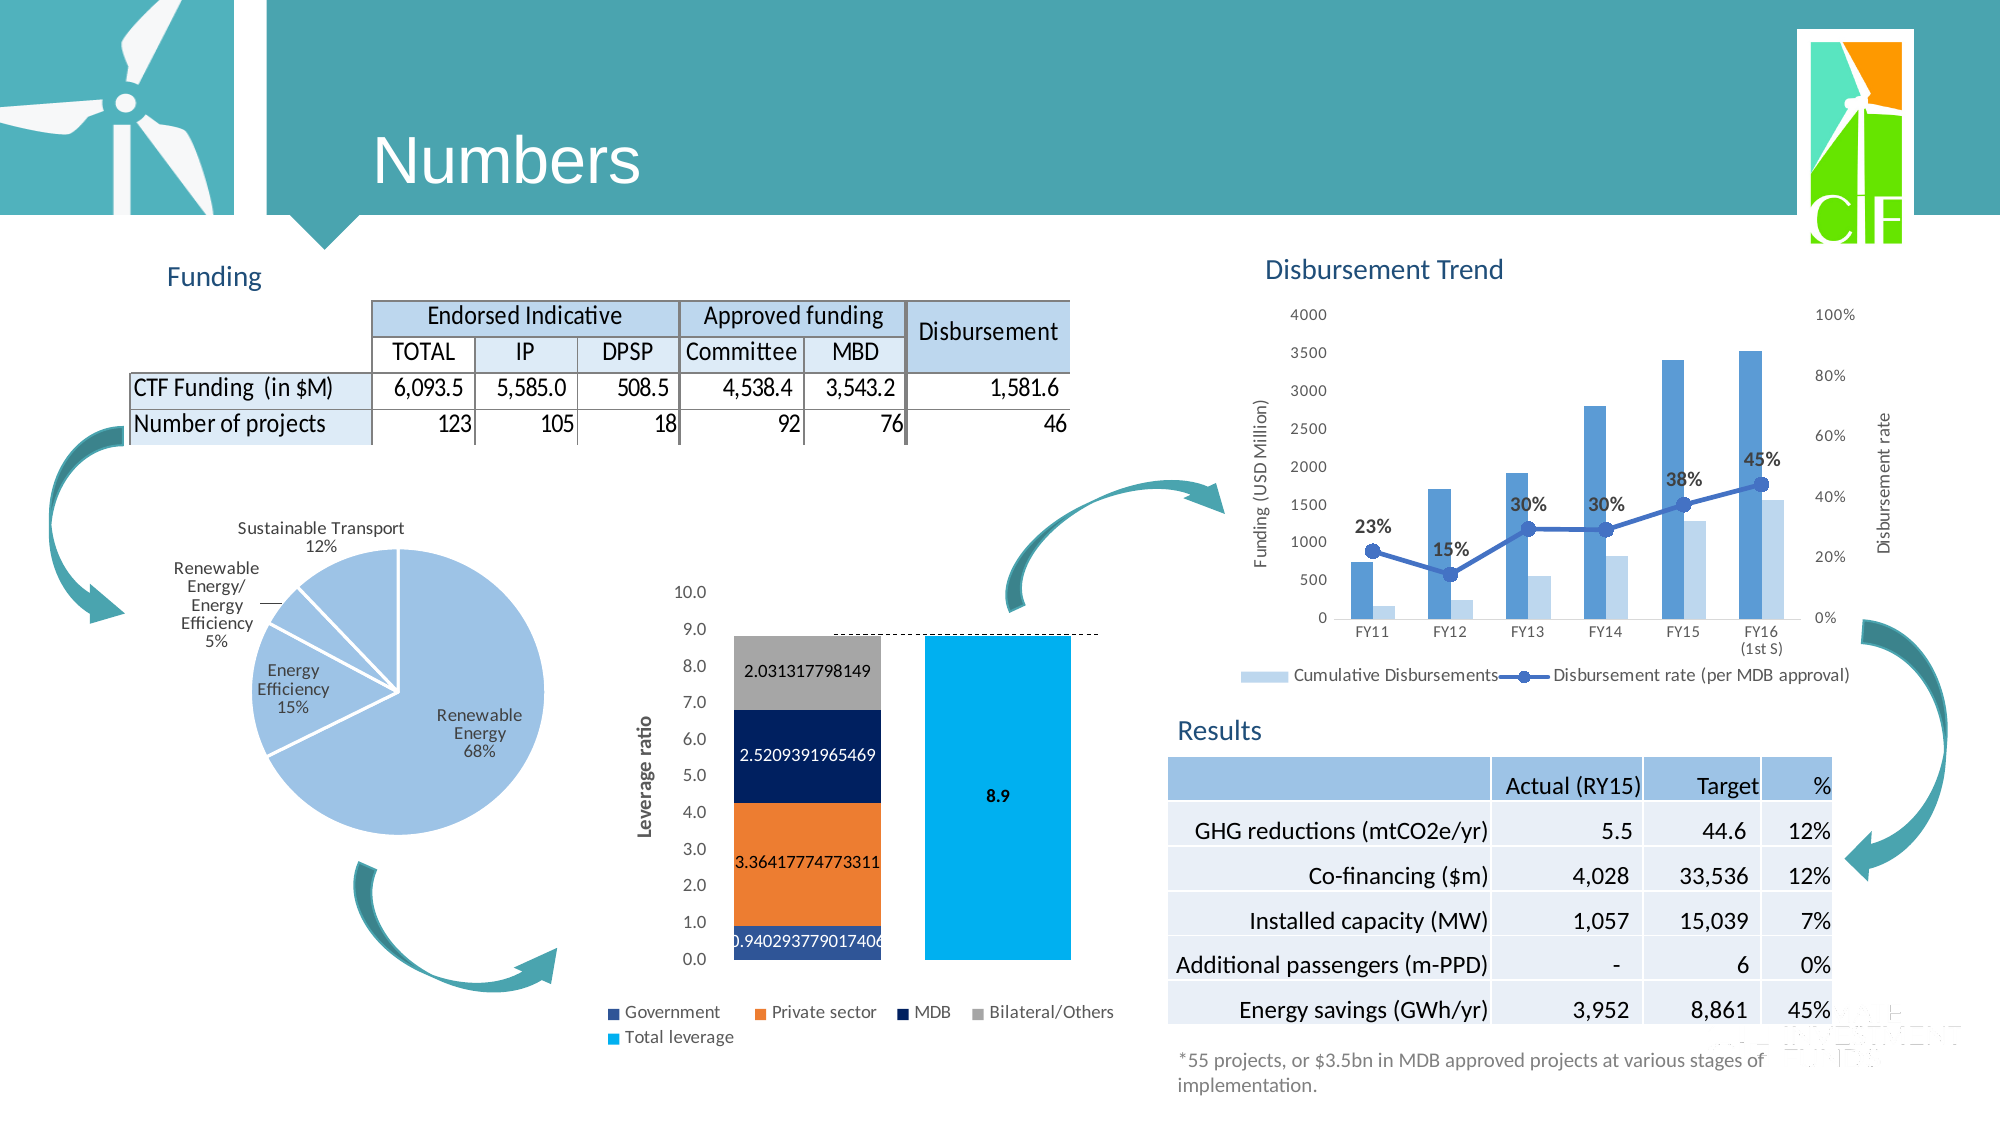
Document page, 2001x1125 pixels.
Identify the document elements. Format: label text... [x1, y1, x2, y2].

table_header Target [1644, 757, 1760, 800]
table_header [1168, 757, 1490, 800]
table_cell 15,039 [1644, 892, 1760, 935]
table_cell 1,057 [1492, 892, 1642, 935]
table_cell Energy savings (GWh/yr) [1168, 981, 1490, 1024]
table_cell 12% [1762, 847, 1832, 890]
table_cell 44.6 [1644, 802, 1760, 845]
table_cell 45% [1762, 981, 1832, 1024]
table_header % [1762, 757, 1832, 800]
title Numbers [371, 29, 1914, 197]
table_cell 8,861 [1644, 981, 1760, 1024]
picture [1797, 197, 1914, 259]
text_box Results [1163, 703, 1562, 754]
picture [1708, 966, 1961, 1067]
table_cell 6 [1644, 936, 1760, 979]
text_box [1844, 642, 1948, 882]
text_box [1011, 479, 1219, 569]
table_cell 12% [1762, 802, 1832, 845]
text_box *55 projects, or $3.5bn in MDB approved projects at various stages of implementation. [1162, 1039, 1871, 1104]
table_cell 0% [1762, 936, 1832, 979]
table_cell Additional passengers (m-PPD) [1168, 936, 1490, 979]
table_cell 7% [1762, 892, 1832, 935]
table_cell 5.5 [1492, 802, 1642, 845]
picture [128, 300, 1072, 447]
chart [1219, 300, 1914, 710]
text_box Disbursement Trend [1250, 242, 1650, 293]
text_box Funding [152, 249, 551, 300]
text_box [353, 863, 558, 993]
text_box [48, 425, 124, 624]
table_cell Co-financing ($m) [1168, 847, 1490, 890]
table_cell Installed capacity (MW) [1168, 892, 1490, 935]
picture [0, 0, 234, 215]
table_header Actual (RY15) [1492, 757, 1642, 800]
table_cell 3,952 [1492, 981, 1642, 1024]
table_cell 4,028 [1492, 847, 1642, 890]
table_cell GHG reductions (mtCO2e/yr) [1168, 802, 1490, 845]
table_cell - [1492, 936, 1642, 979]
table_cell 33,536 [1644, 847, 1760, 890]
chart [122, 506, 1153, 1065]
